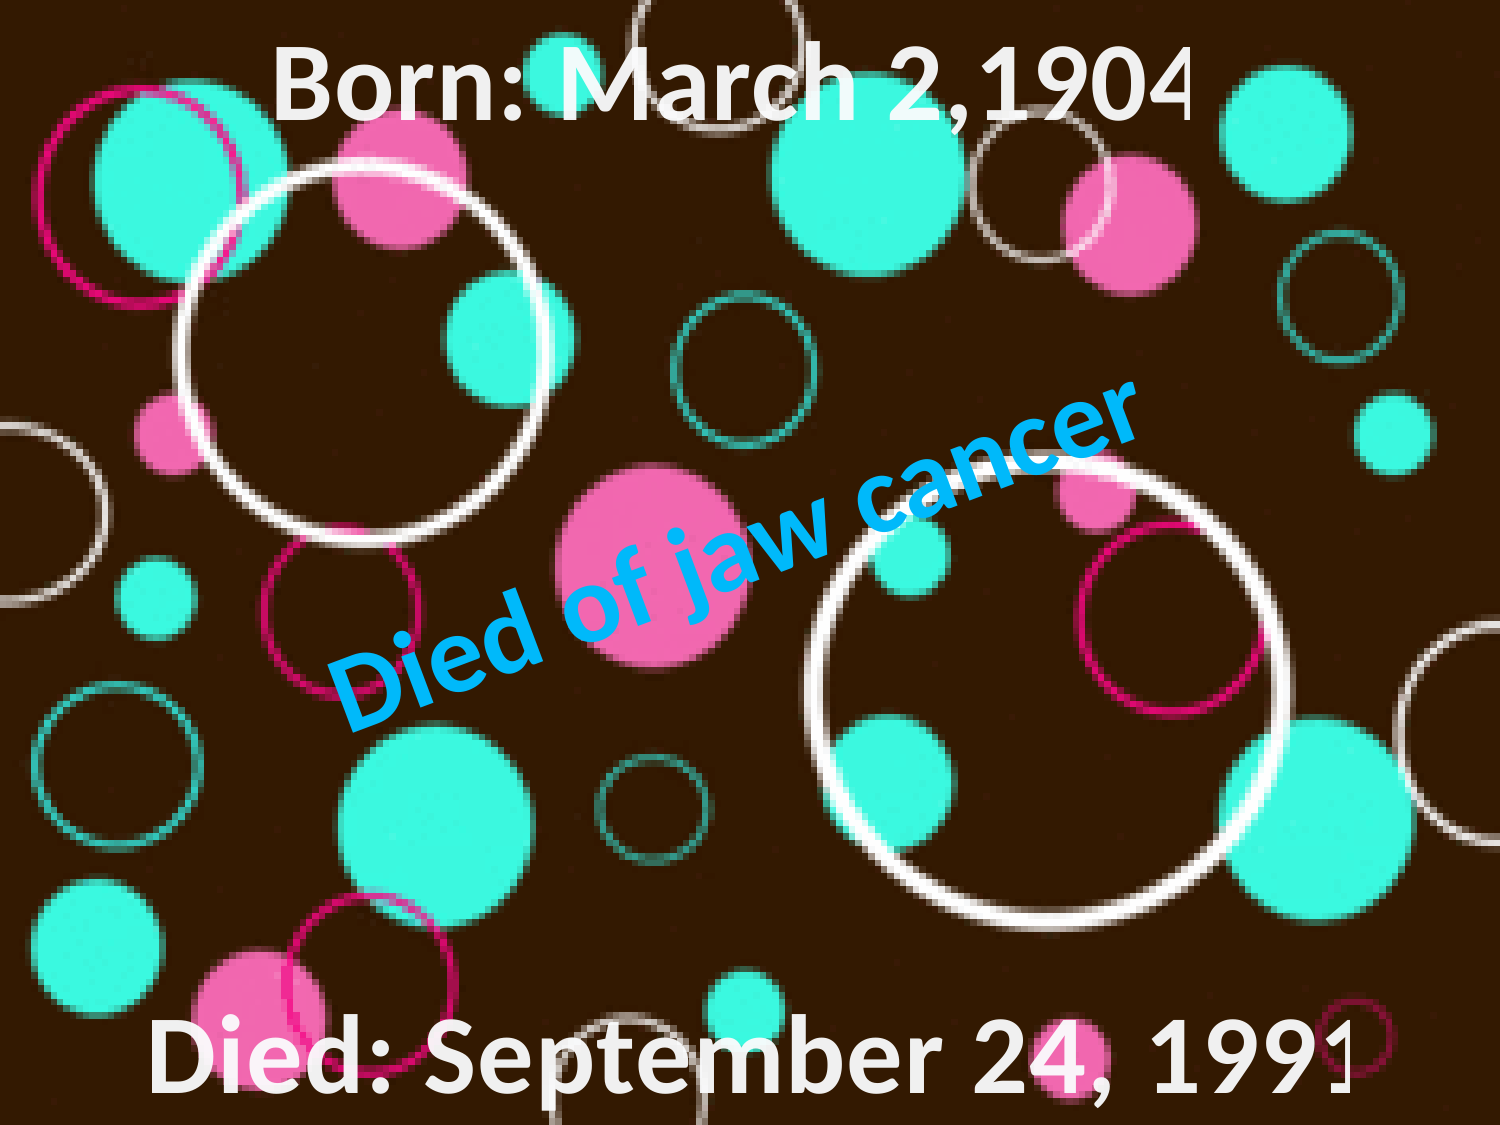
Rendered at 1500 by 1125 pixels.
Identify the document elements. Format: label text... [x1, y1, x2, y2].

text_box Died: September 24, 1991 [130, 973, 1393, 1124]
picture [0, 0, 1500, 1125]
text_box Died of jaw cancer [291, 314, 1179, 769]
text_box Born: March 2,1904 [255, 0, 1223, 150]
